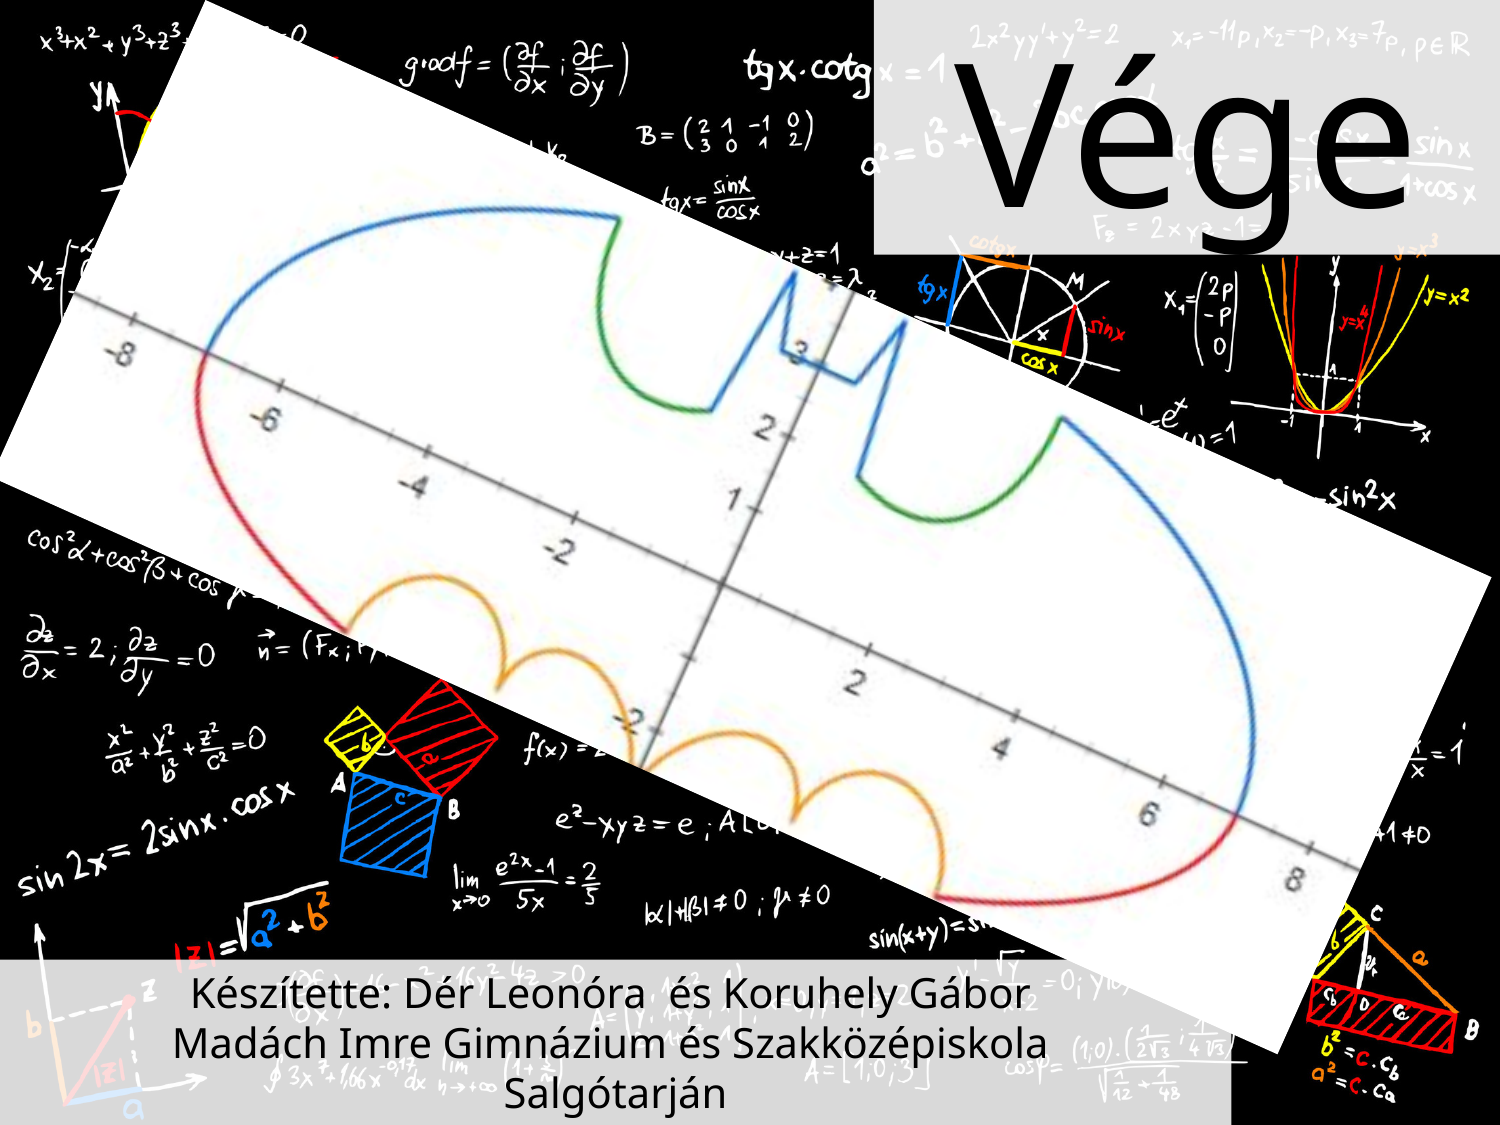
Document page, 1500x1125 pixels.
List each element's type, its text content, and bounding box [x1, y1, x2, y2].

picture [0, 0, 1500, 1125]
text_box Vége [873, 0, 1500, 255]
text_box Készítette: Dér Leonóra és Koruhely Gábor Madách Imre Gimnázium és Szakközépiskola Salgótarján [0, 959, 1232, 1125]
